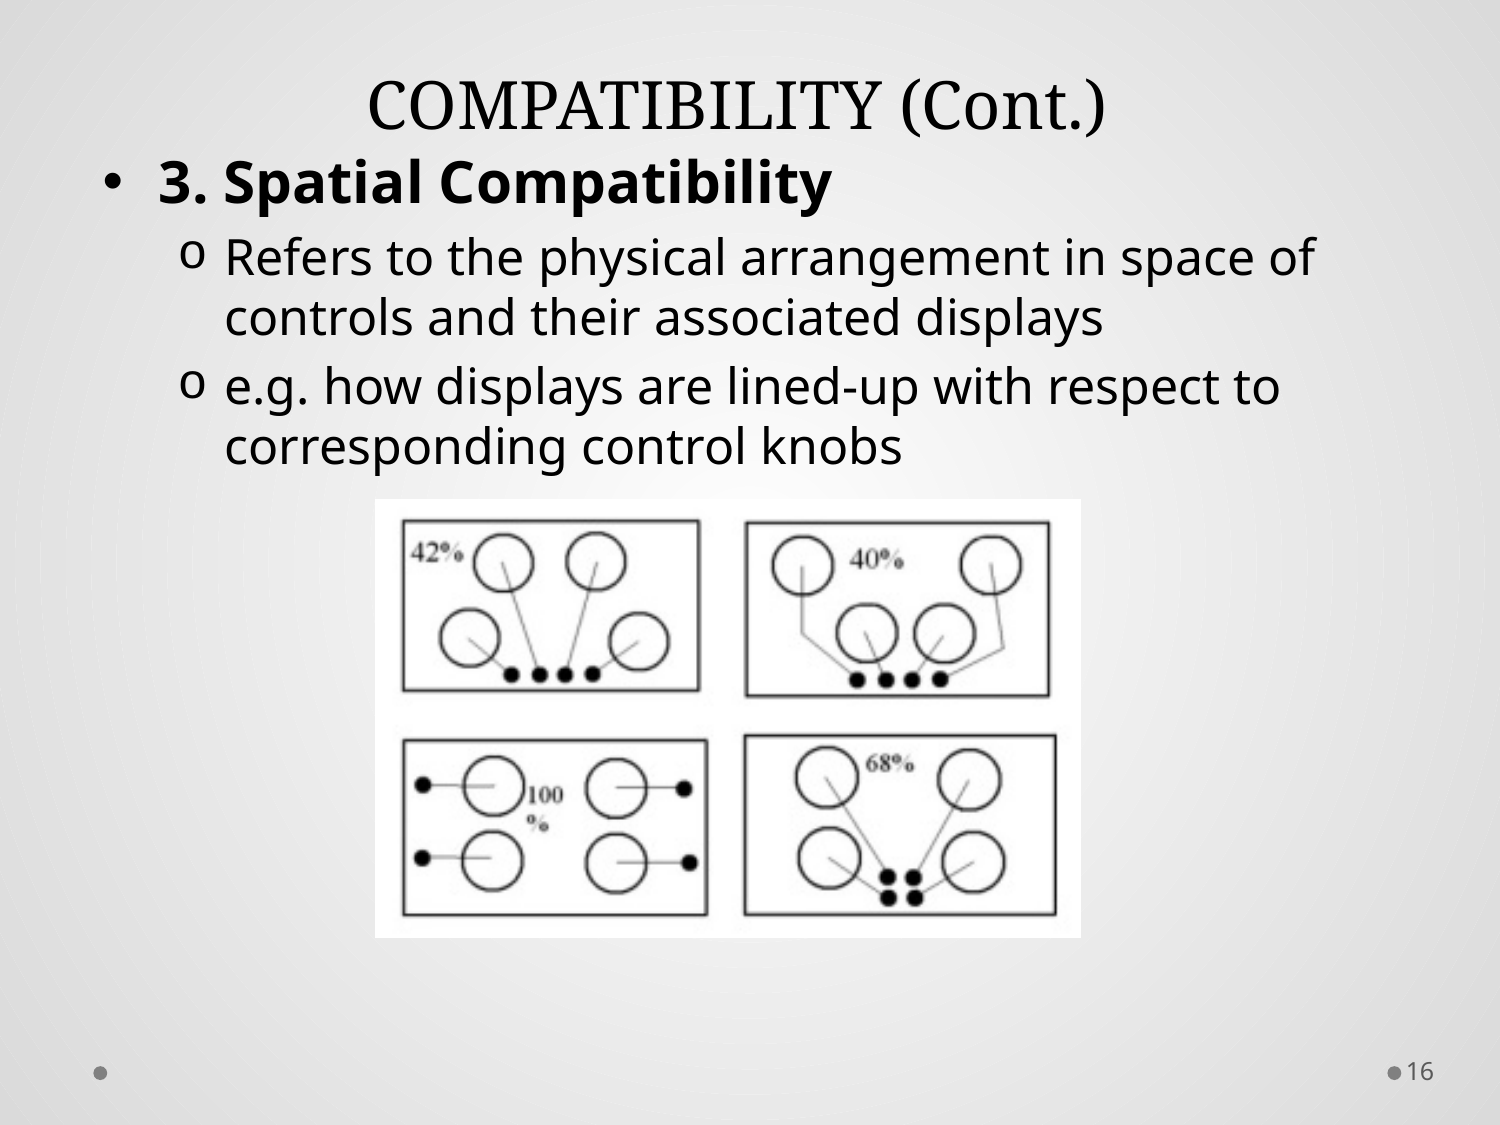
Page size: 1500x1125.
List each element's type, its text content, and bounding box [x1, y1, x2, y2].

title COMPATIBILITY (Cont.) [62, 50, 1413, 150]
slide_number 16 [1401, 1042, 1494, 1103]
list 3. Spatial Compatibility Refers to the physical arrangement in space of controls and their associated displays e.g. how displays are lined-up with respect to corresponding control knobs [87, 137, 1438, 1100]
picture [374, 499, 1081, 938]
